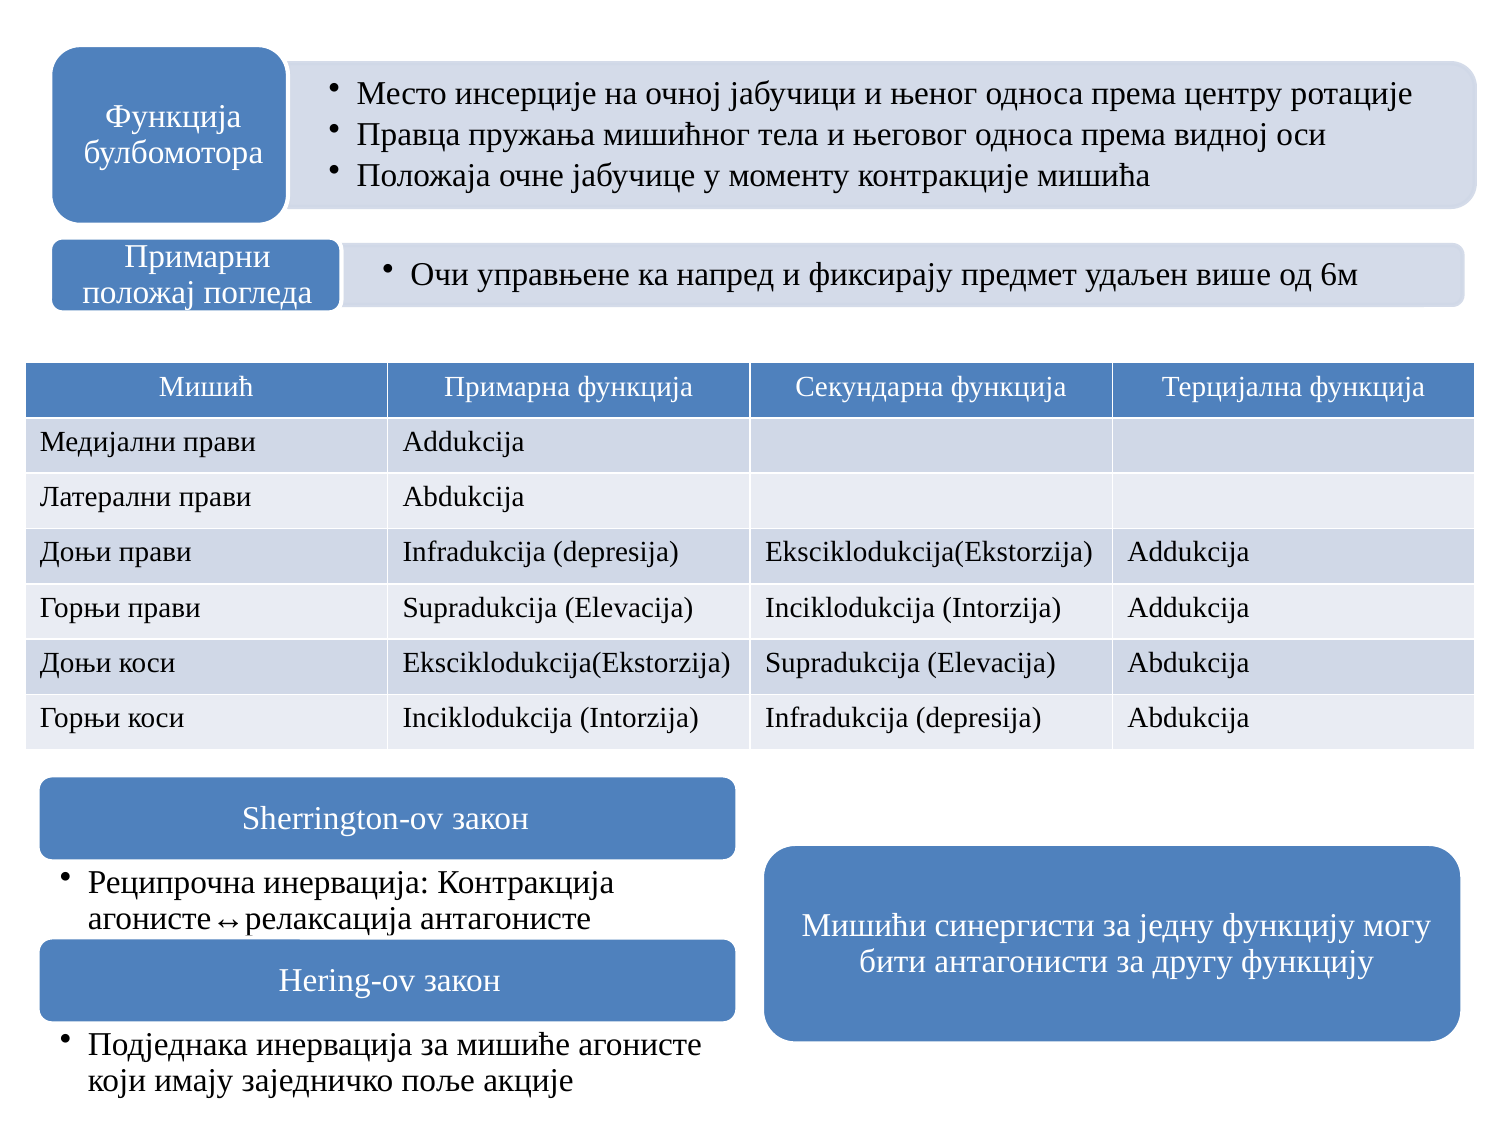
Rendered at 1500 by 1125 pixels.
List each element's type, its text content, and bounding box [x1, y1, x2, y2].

table_header Секундарна функција [751, 363, 1112, 417]
table_cell [751, 419, 1112, 472]
table_cell Горњи коси [26, 695, 387, 749]
table_cell Доњи коси [26, 640, 387, 694]
table_cell [1113, 419, 1474, 472]
table_cell Infradukcija (depresija) [388, 529, 749, 583]
table_header Примарна функција [388, 363, 749, 417]
table_cell Supradukcija (Elevacija) [388, 585, 749, 638]
table_cell Inciklodukcija (Intorzija) [388, 695, 749, 749]
table_cell Infradukcija (depresija) [751, 695, 1112, 749]
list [37, 774, 738, 1101]
table_cell Eksciklodukcija(Ekstorzija) [751, 529, 1112, 583]
table_cell Eksciklodukcija(Ekstorzija) [388, 640, 749, 694]
table_cell Addukcija [1113, 585, 1474, 638]
table_header Мишић [26, 363, 387, 417]
table_cell Abdukcija [1113, 695, 1474, 749]
table_cell Inciklodukcija (Intorzija) [751, 585, 1112, 638]
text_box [49, 44, 1476, 226]
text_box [761, 799, 1463, 1088]
table_cell Доњи прави [26, 529, 387, 583]
table_cell Addukcija [1113, 529, 1474, 583]
table_cell Abdukcija [1113, 640, 1474, 694]
table_cell [1113, 474, 1474, 528]
table_cell [751, 474, 1112, 528]
table_cell Медијални прави [26, 419, 387, 472]
table_cell Supradukcija (Elevacija) [751, 640, 1112, 694]
table_header Терцијална функција [1113, 363, 1474, 417]
table_cell Abdukcija [388, 474, 749, 528]
table_cell Addukcija [388, 419, 749, 472]
table_cell Горњи прави [26, 585, 387, 638]
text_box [49, 237, 1463, 313]
table_cell Латерални прави [26, 474, 387, 528]
